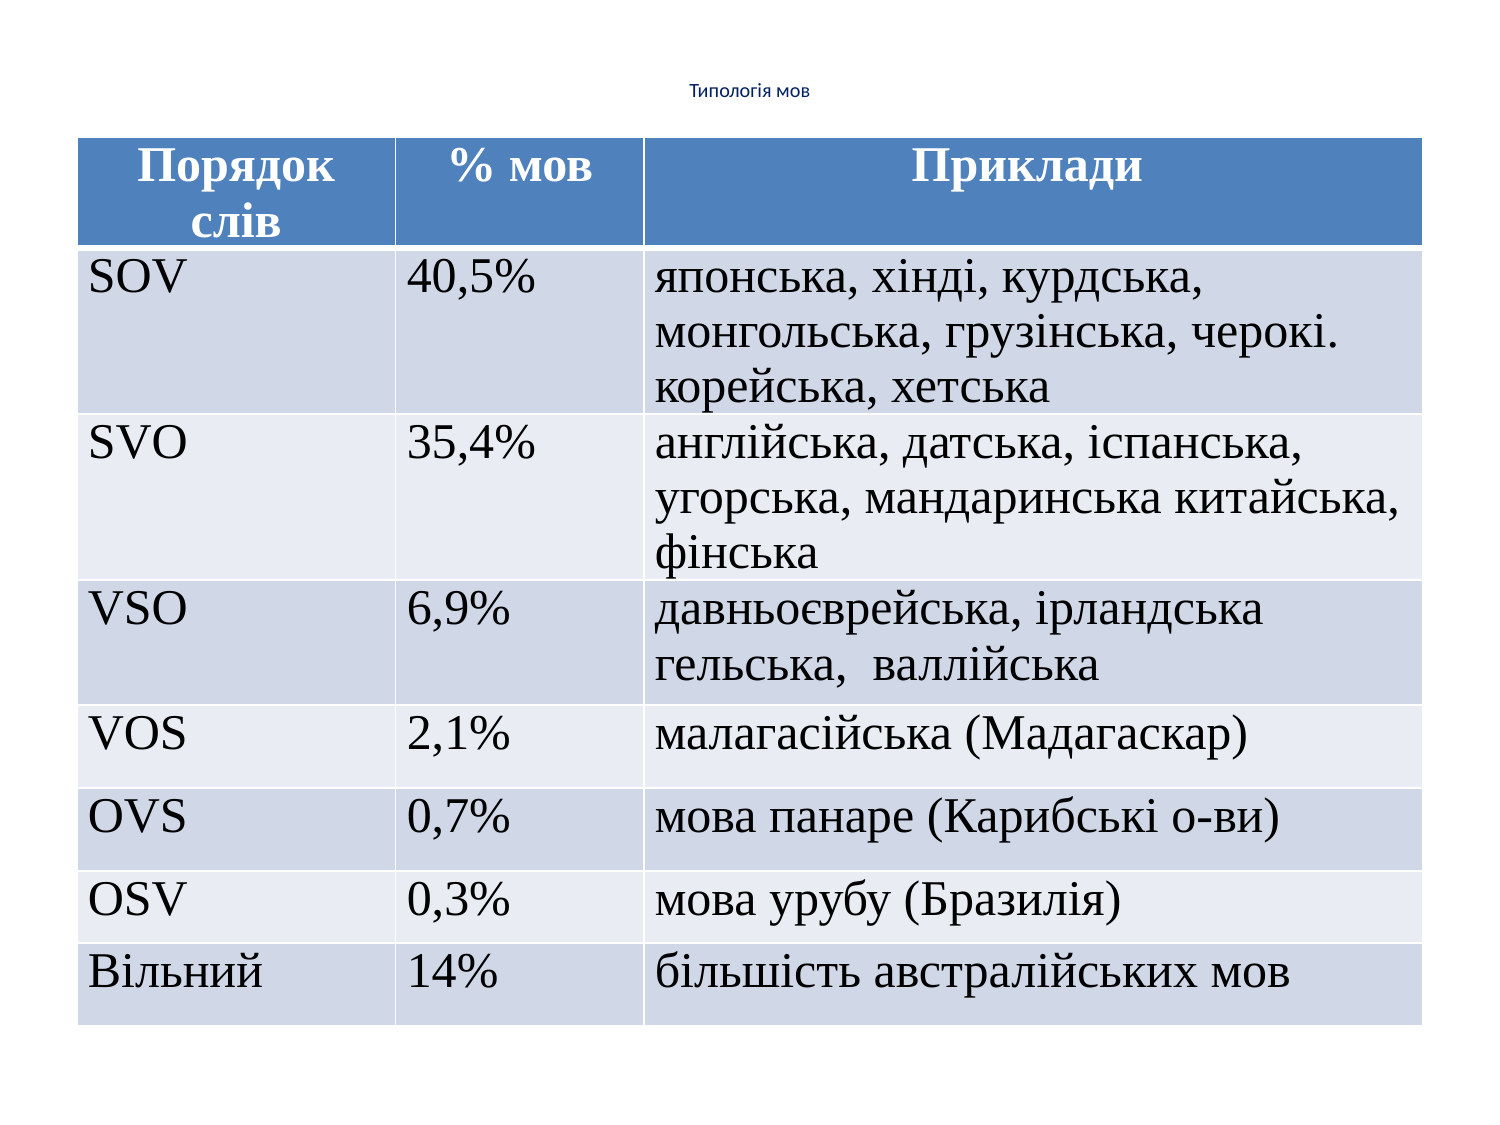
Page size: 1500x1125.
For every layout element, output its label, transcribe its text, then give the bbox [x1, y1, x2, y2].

table_header Порядок слів [78, 138, 395, 245]
table_cell SVO [78, 415, 395, 579]
table_cell 0,7% [396, 789, 643, 870]
table_cell 0,3% [396, 872, 643, 942]
table_cell OVS [78, 789, 395, 870]
table_cell 40,5% [396, 251, 643, 413]
table_cell SOV [78, 251, 395, 413]
table_cell мова урубу (Бразилія) [645, 872, 1422, 942]
table_cell японська, хінді, курдська, монгольська, грузінська, черокі. корейська, хетська [645, 251, 1422, 413]
table_cell VOS [78, 706, 395, 787]
table_cell 2,1% [396, 706, 643, 787]
title Типологія мов [75, 45, 1425, 149]
table_cell 14% [396, 944, 643, 1025]
table_cell мова панаре (Карибські о-ви) [645, 789, 1422, 870]
table_cell давньоєврейська, ірландська гельська, валлійська [645, 581, 1422, 704]
table_cell OSV [78, 872, 395, 942]
table_cell більшість австралійських мов [645, 944, 1422, 1025]
table_header Приклади [645, 138, 1422, 245]
table_header % мов [396, 138, 643, 245]
table_cell Вільний [78, 944, 395, 1025]
table_cell 6,9% [396, 581, 643, 704]
table_cell англійська, датська, іспанська, угорська, мандаринська китайська, фінська [645, 415, 1422, 579]
table_cell малагасійська (Мадагаскар) [645, 706, 1422, 787]
table_cell 35,4% [396, 415, 643, 579]
table_cell VSO [78, 581, 395, 704]
